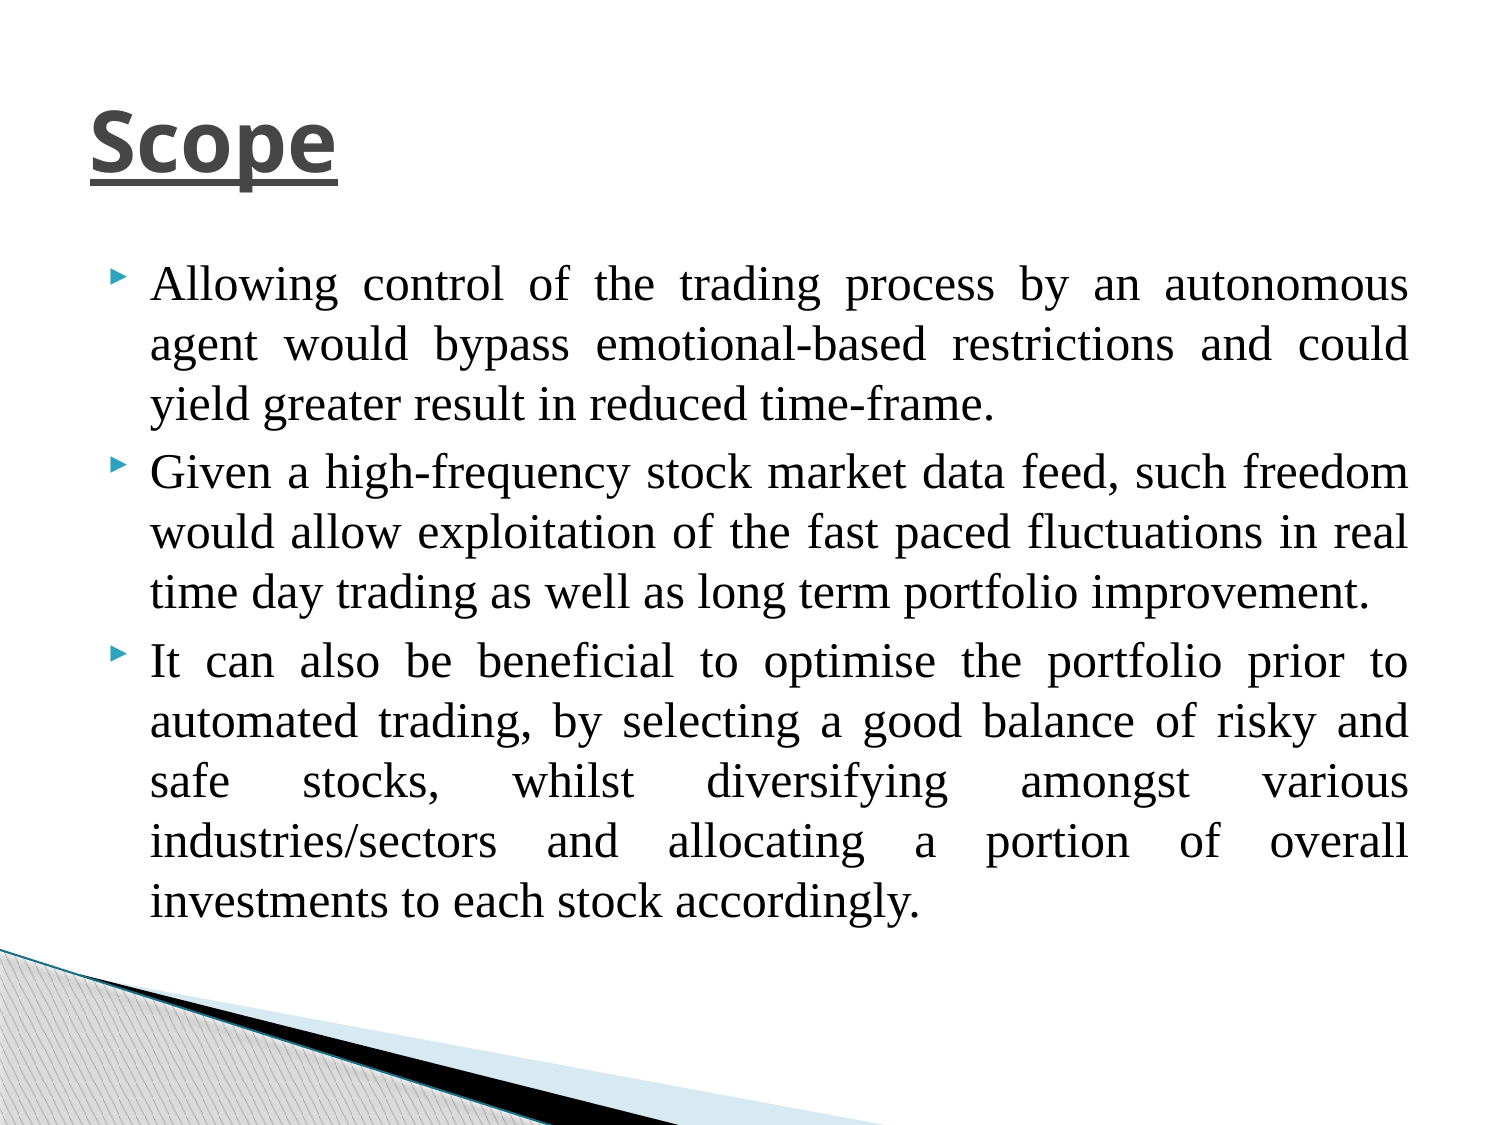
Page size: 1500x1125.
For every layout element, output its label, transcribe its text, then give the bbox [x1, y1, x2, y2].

title Scope [75, 45, 1425, 233]
list Allowing control of the trading process by an autonomous agent would bypass emotional-based restrictions and could yield greater result in reduced time-frame. Given a high-frequency stock market data feed, such freedom would allow exploitation of the fast paced fluctuations in real time day trading as well as long term portfolio improvement. It can also be beneficial to optimise the portfolio prior to automated trading, by selecting a good balance of risky and safe stocks, whilst diversifying amongst various industries/sectors and allocating a portion of overall investments to each stock accordingly. [75, 243, 1425, 986]
